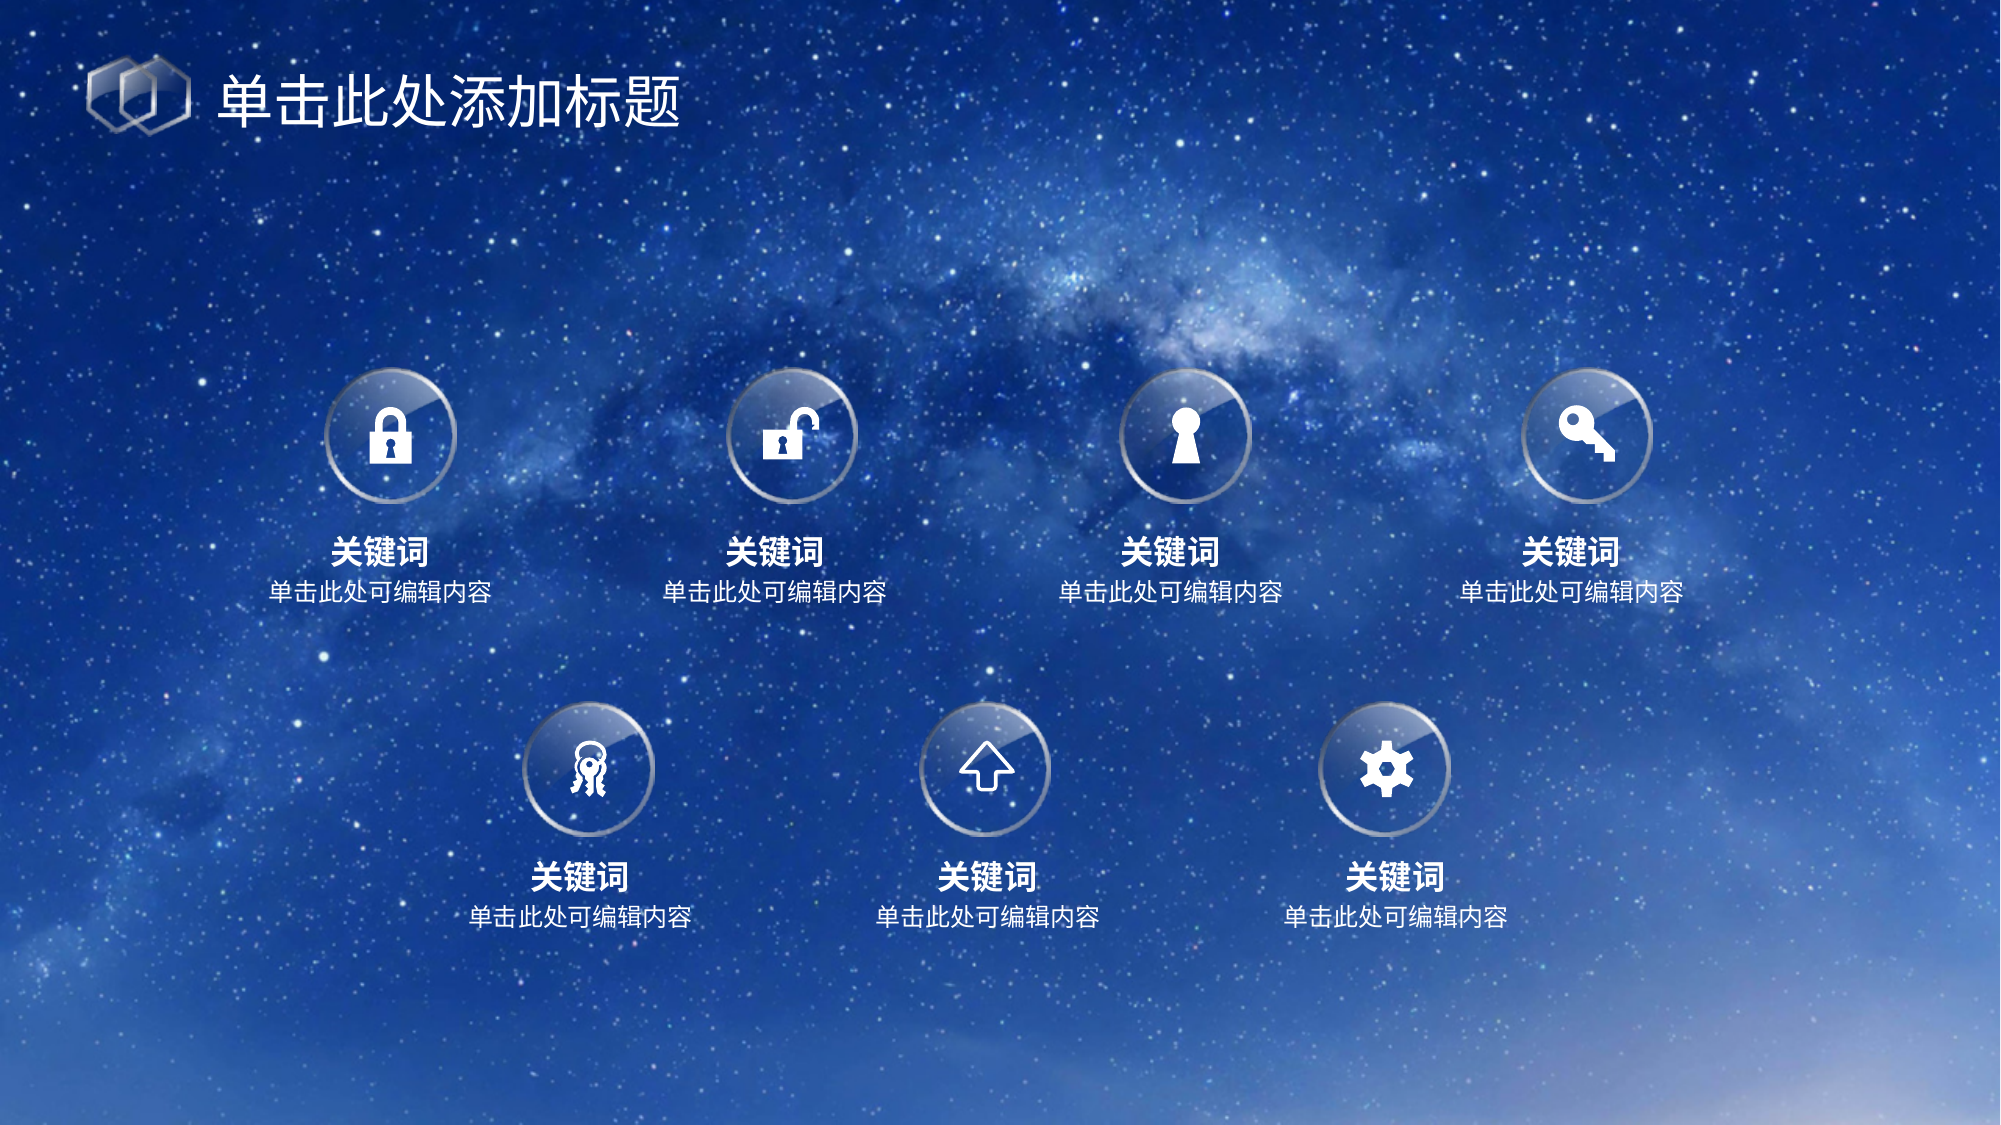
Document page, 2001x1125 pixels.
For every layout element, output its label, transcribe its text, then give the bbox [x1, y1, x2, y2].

text_box 单击此处可编辑内容 [468, 901, 724, 932]
text_box 关键词 [467, 855, 693, 896]
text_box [524, 703, 653, 835]
text_box 关键词 [662, 530, 888, 571]
text_box 关键词 [1058, 530, 1283, 571]
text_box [728, 370, 856, 501]
text_box 单击此处可编辑内容 [1283, 901, 1540, 932]
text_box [88, 56, 191, 135]
picture [0, 0, 2001, 1125]
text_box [1320, 703, 1449, 835]
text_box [1121, 370, 1250, 501]
text_box 单击此处可编辑内容 [875, 901, 1132, 932]
text_box 关键词 [1283, 855, 1509, 896]
text_box 单击此处可编辑内容 [663, 576, 919, 607]
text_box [920, 703, 1048, 835]
text_box 单击此处可编辑内容 [1058, 576, 1315, 607]
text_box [327, 370, 455, 501]
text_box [1522, 370, 1651, 501]
text_box 单击此处添加标题 [194, 65, 719, 136]
text_box 关键词 [1458, 530, 1684, 571]
text_box 单击此处可编辑内容 [268, 576, 524, 607]
text_box 关键词 [874, 855, 1101, 896]
text_box 关键词 [267, 530, 493, 571]
text_box 单击此处可编辑内容 [1459, 576, 1715, 607]
